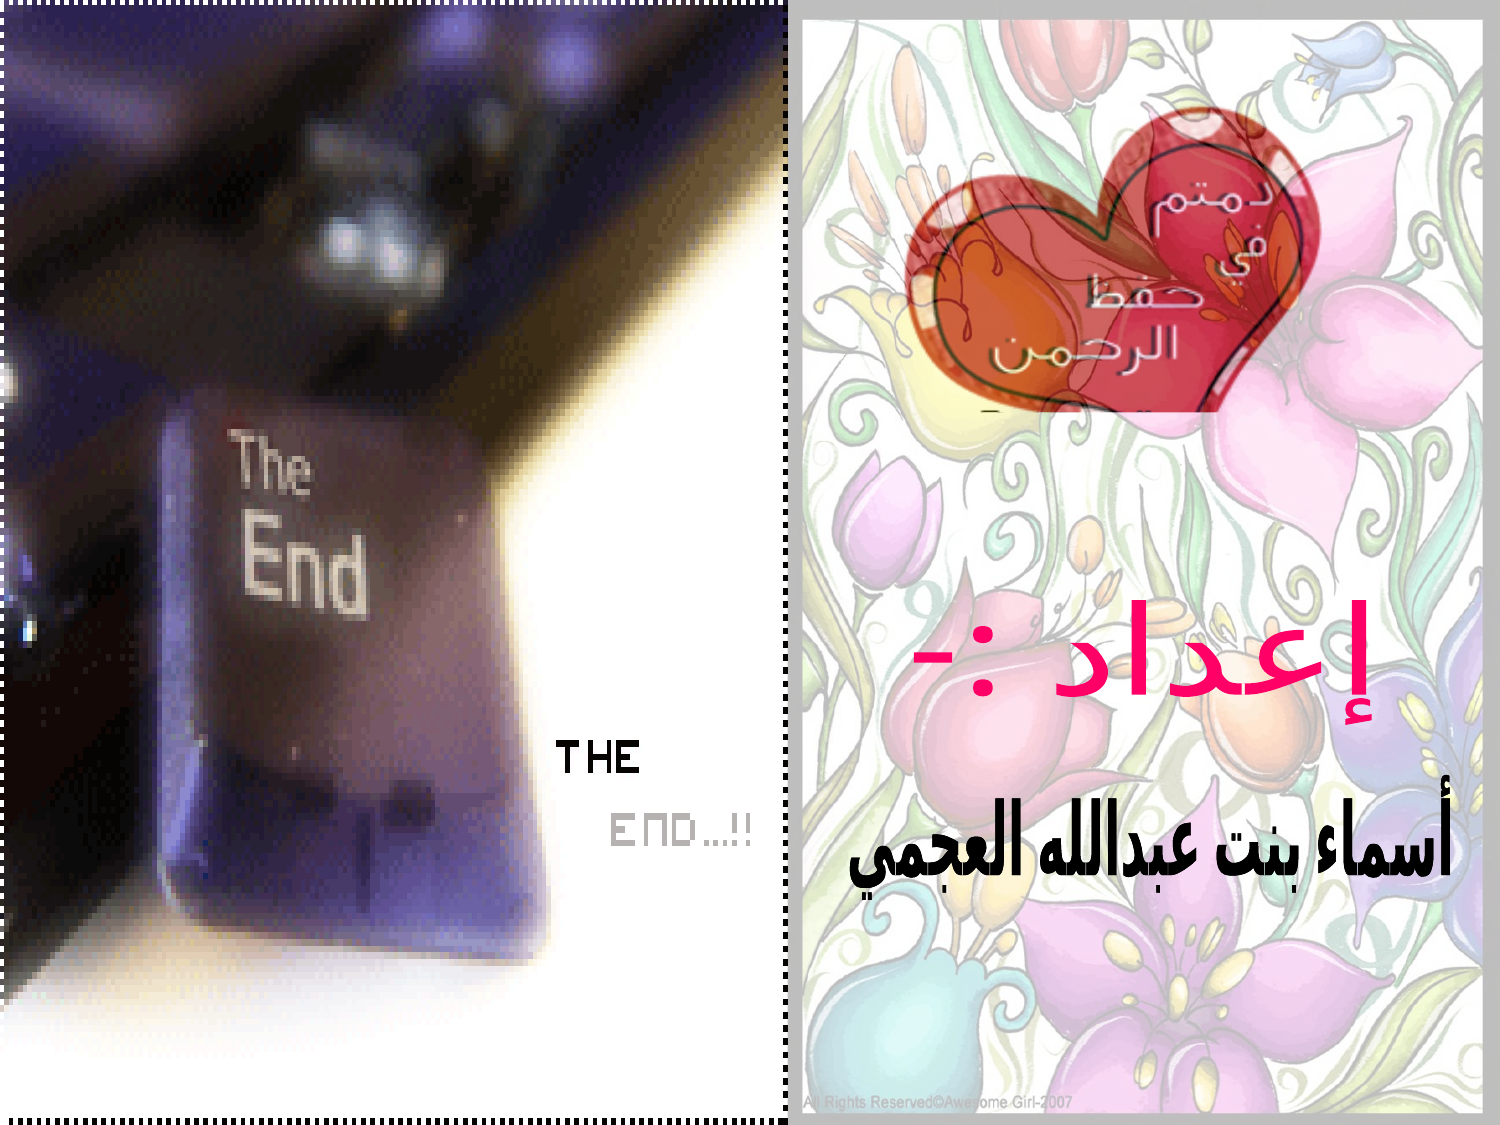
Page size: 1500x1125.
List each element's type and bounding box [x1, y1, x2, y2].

picture [0, 0, 788, 1125]
picture [887, 87, 1363, 494]
text_box [788, 0, 1500, 1125]
